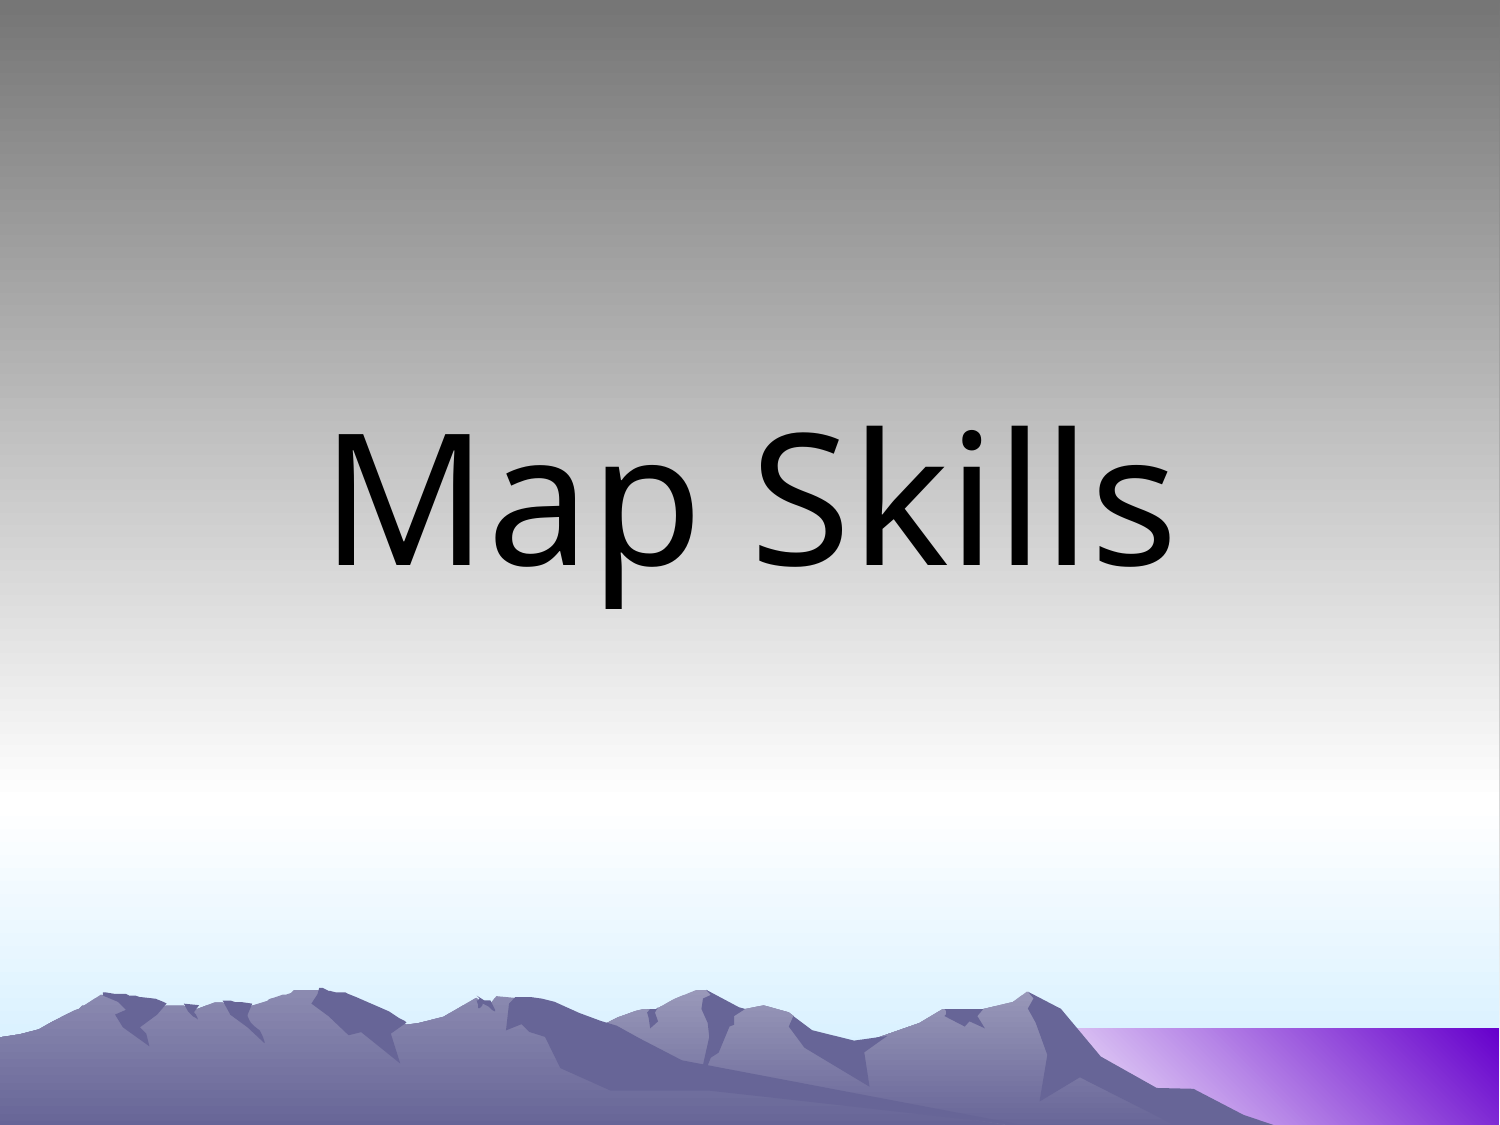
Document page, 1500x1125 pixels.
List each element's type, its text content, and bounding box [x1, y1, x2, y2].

title Map Skills [74, 287, 1426, 698]
